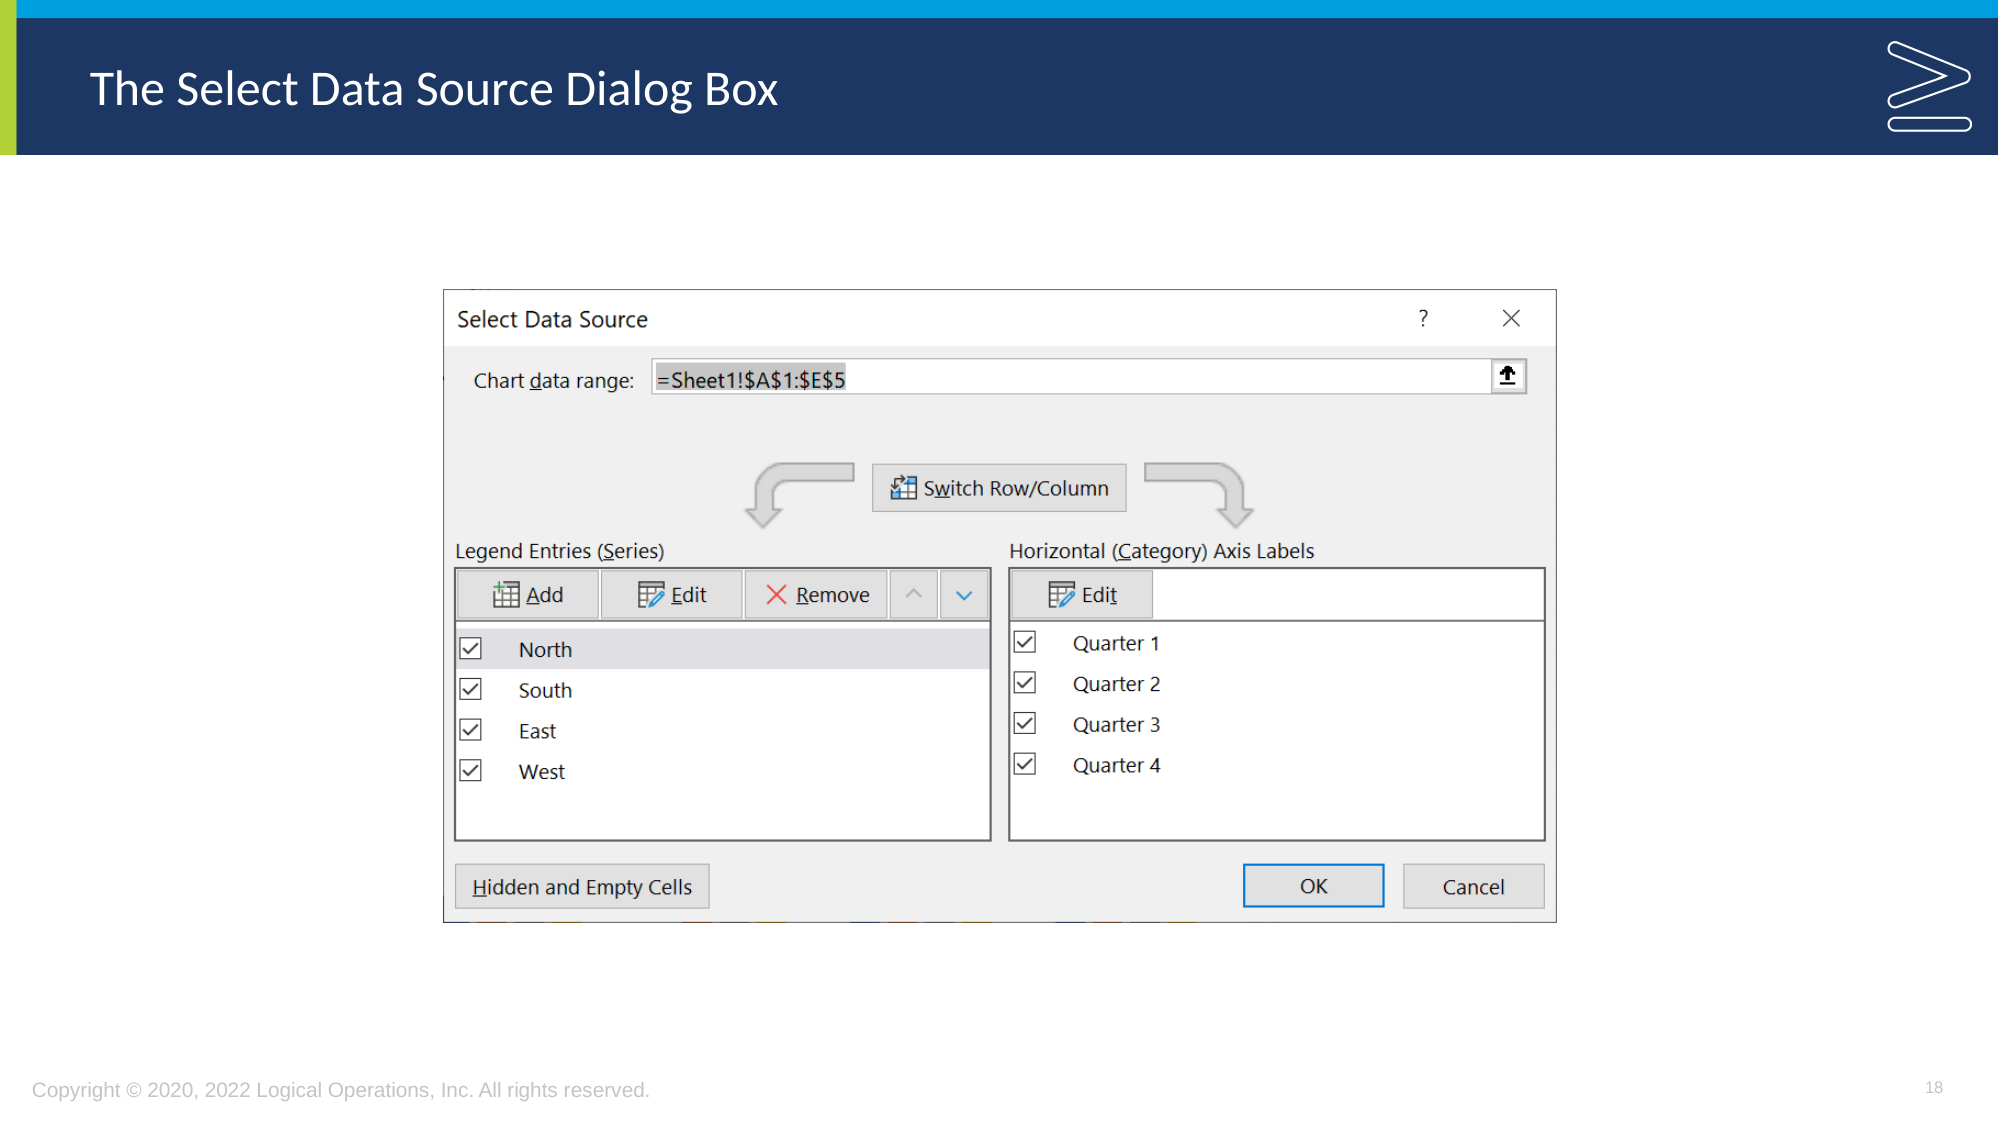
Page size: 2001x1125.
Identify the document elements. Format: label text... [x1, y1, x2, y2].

title The Select Data Source Dialog Box [74, 16, 1850, 155]
picture [1850, 19, 1998, 155]
slide_number 18 [1491, 1057, 1959, 1118]
picture [0, 0, 74, 155]
picture [443, 289, 1557, 923]
